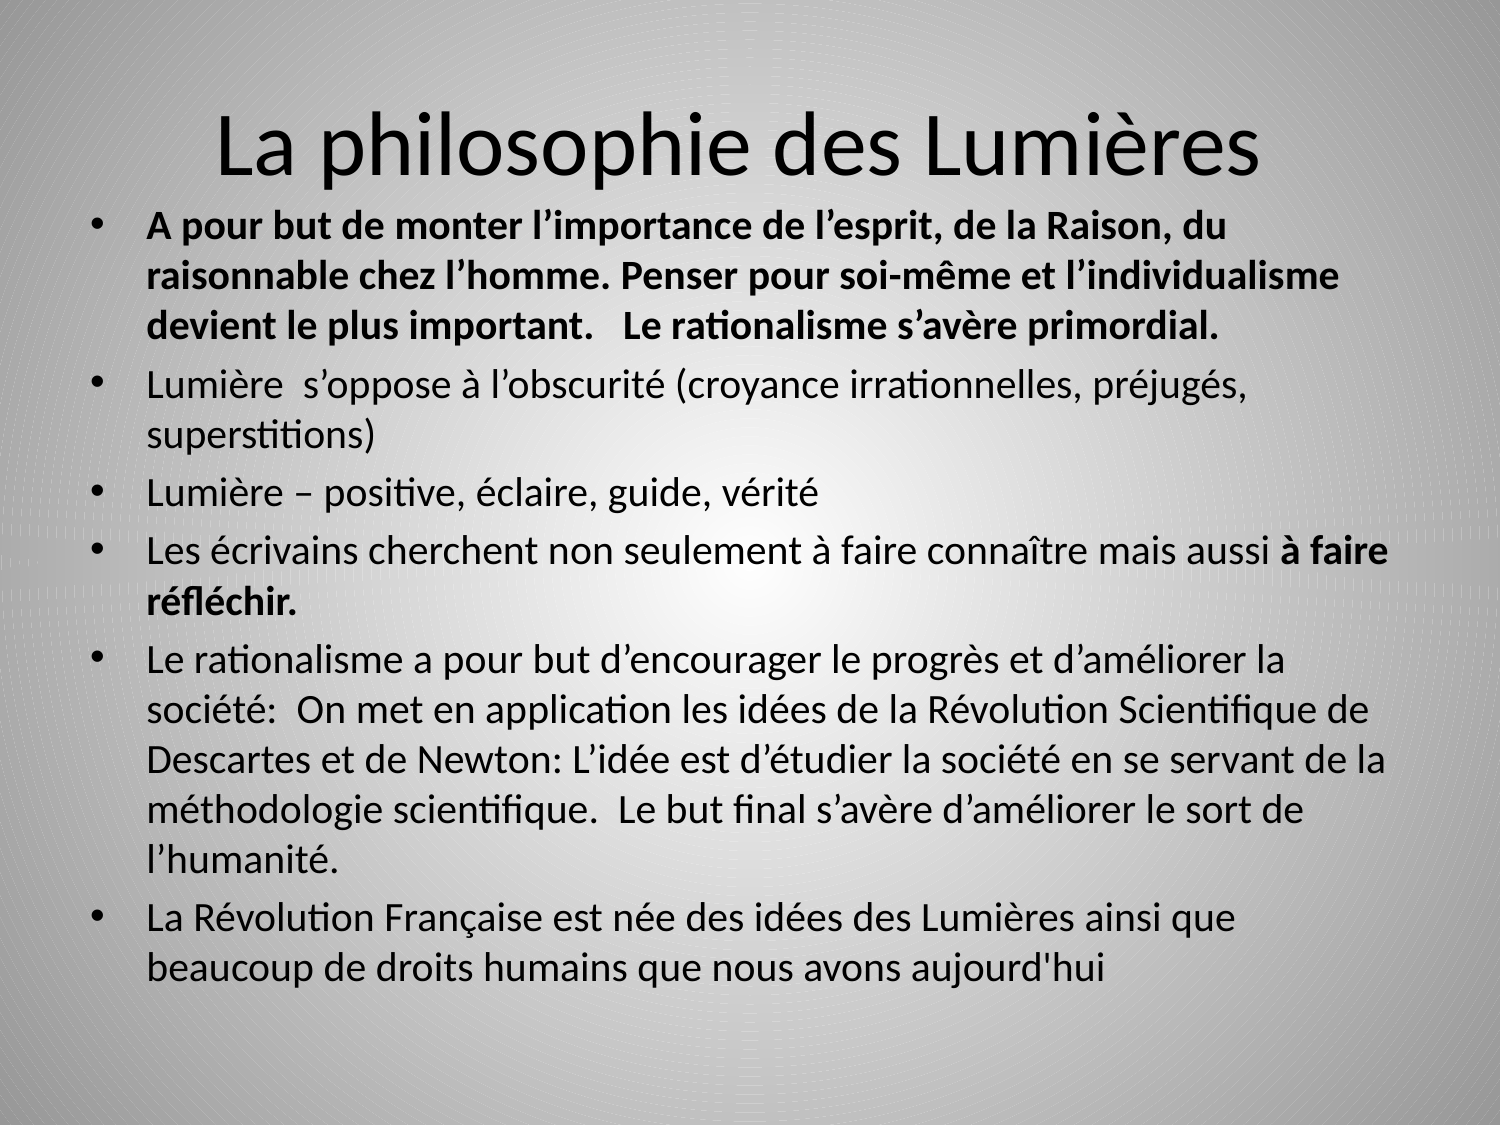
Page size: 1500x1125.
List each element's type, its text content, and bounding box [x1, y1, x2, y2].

list A pour but de monter l’importance de l’esprit, de la Raison, du raisonnable chez l’homme. Penser pour soi-même et l’individualisme devient le plus important. Le rationalisme s’avère primordial. Lumière s’oppose à l’obscurité (croyance irrationnelles, préjugés, superstitions) Lumière – positive, éclaire, guide, vérité Les écrivains cherchent non seulement à faire connaître mais aussi à faire réfléchir. Le rationalisme a pour but d’encourager le progrès et d’améliorer la société: On met en application les idées de la Révolution Scientifique de Descartes et de Newton: L’idée est d’étudier la société en se servant de la méthodologie scientifique. Le but final s’avère d’améliorer le sort de l’humanité. La Révolution Française est née des idées des Lumières ainsi que beaucoup de droits humains que nous avons aujourd'hui [75, 190, 1425, 1005]
title La philosophie des Lumières [75, 45, 1425, 190]
